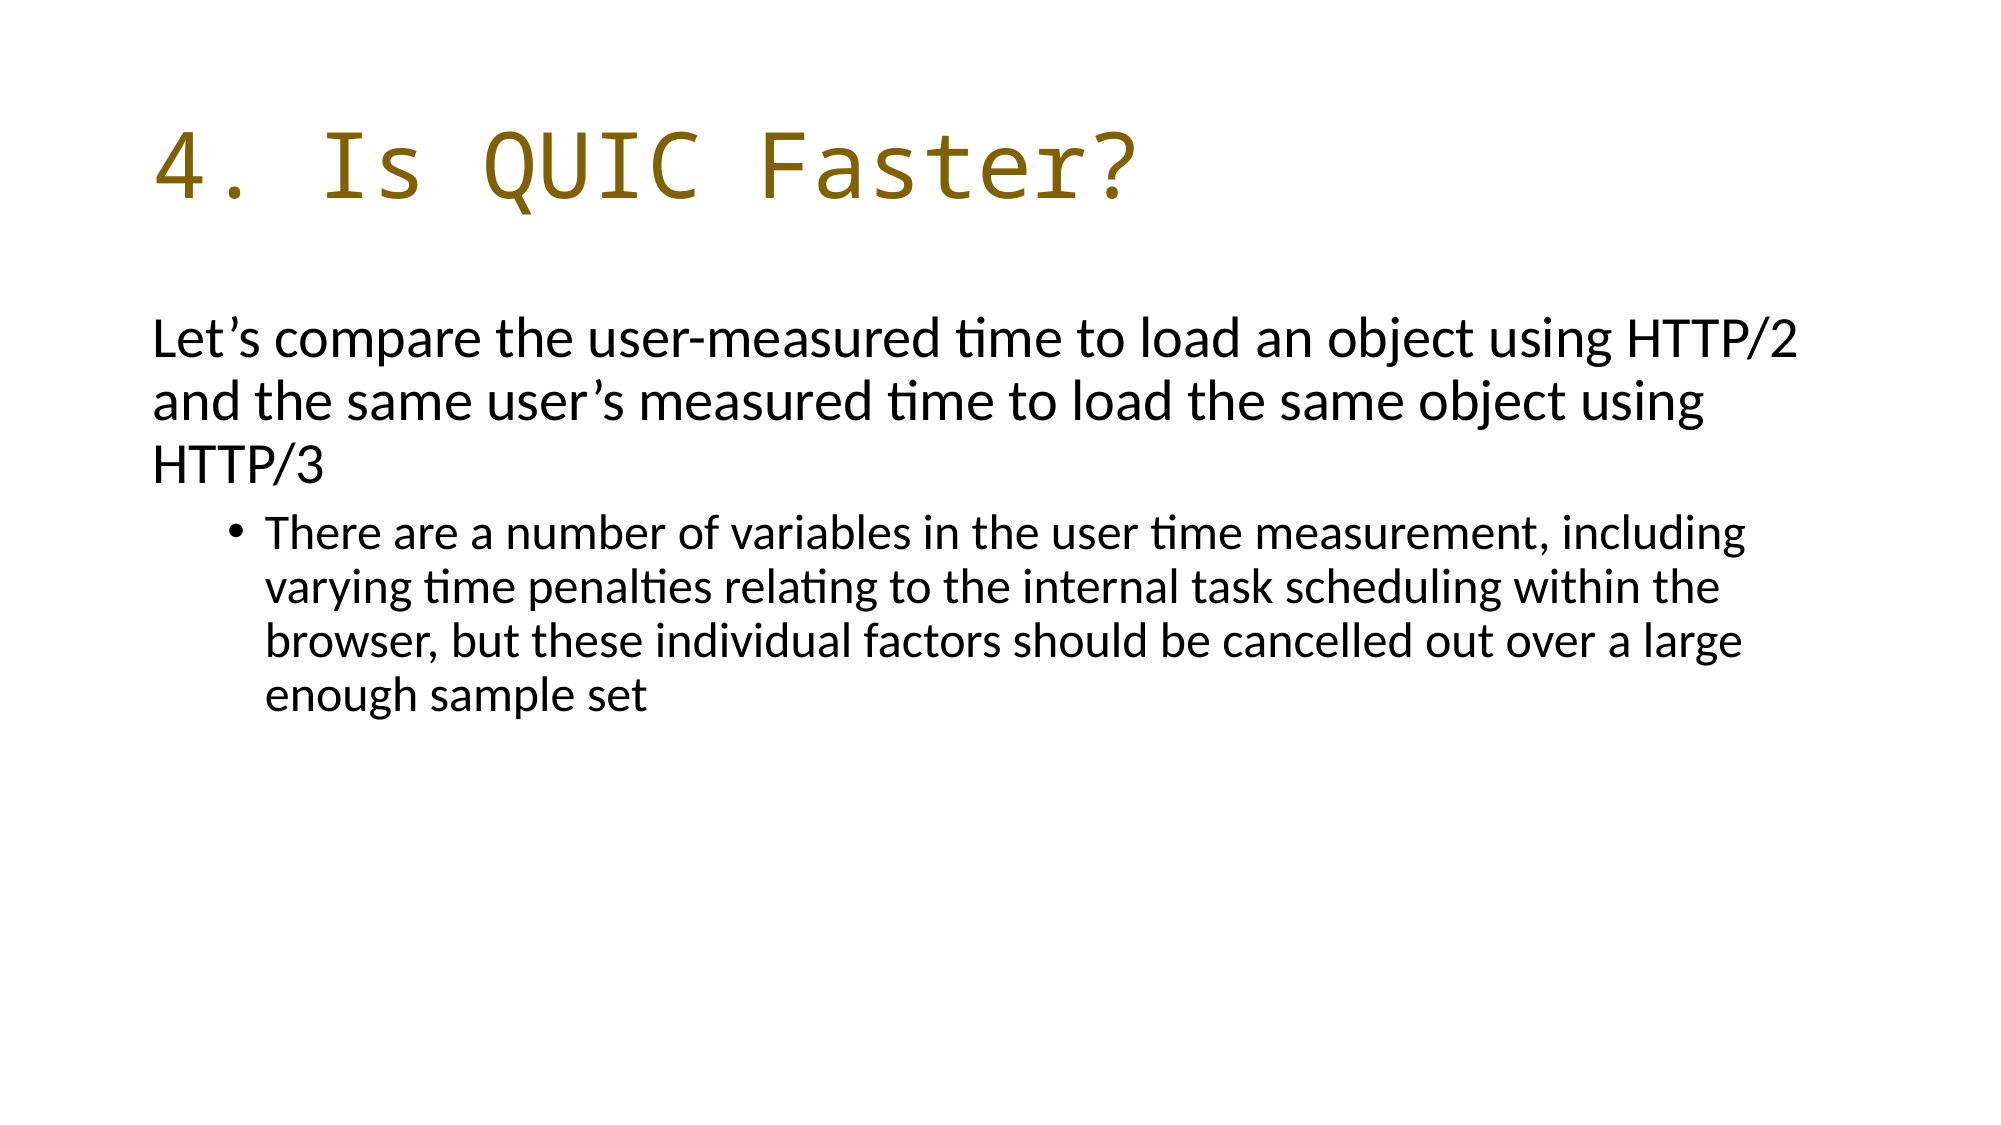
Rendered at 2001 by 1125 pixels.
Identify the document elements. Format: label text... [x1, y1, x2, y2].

title 4. Is QUIC Faster? [137, 59, 1863, 278]
list Let’s compare the user-measured time to load an object using HTTP/2 and the same user’s measured time to load the same object using HTTP/3 There are a number of variables in the user time measurement, including varying time penalties relating to the internal task scheduling within the browser, but these individual factors should be cancelled out over a large enough sample set [137, 299, 1863, 1014]
